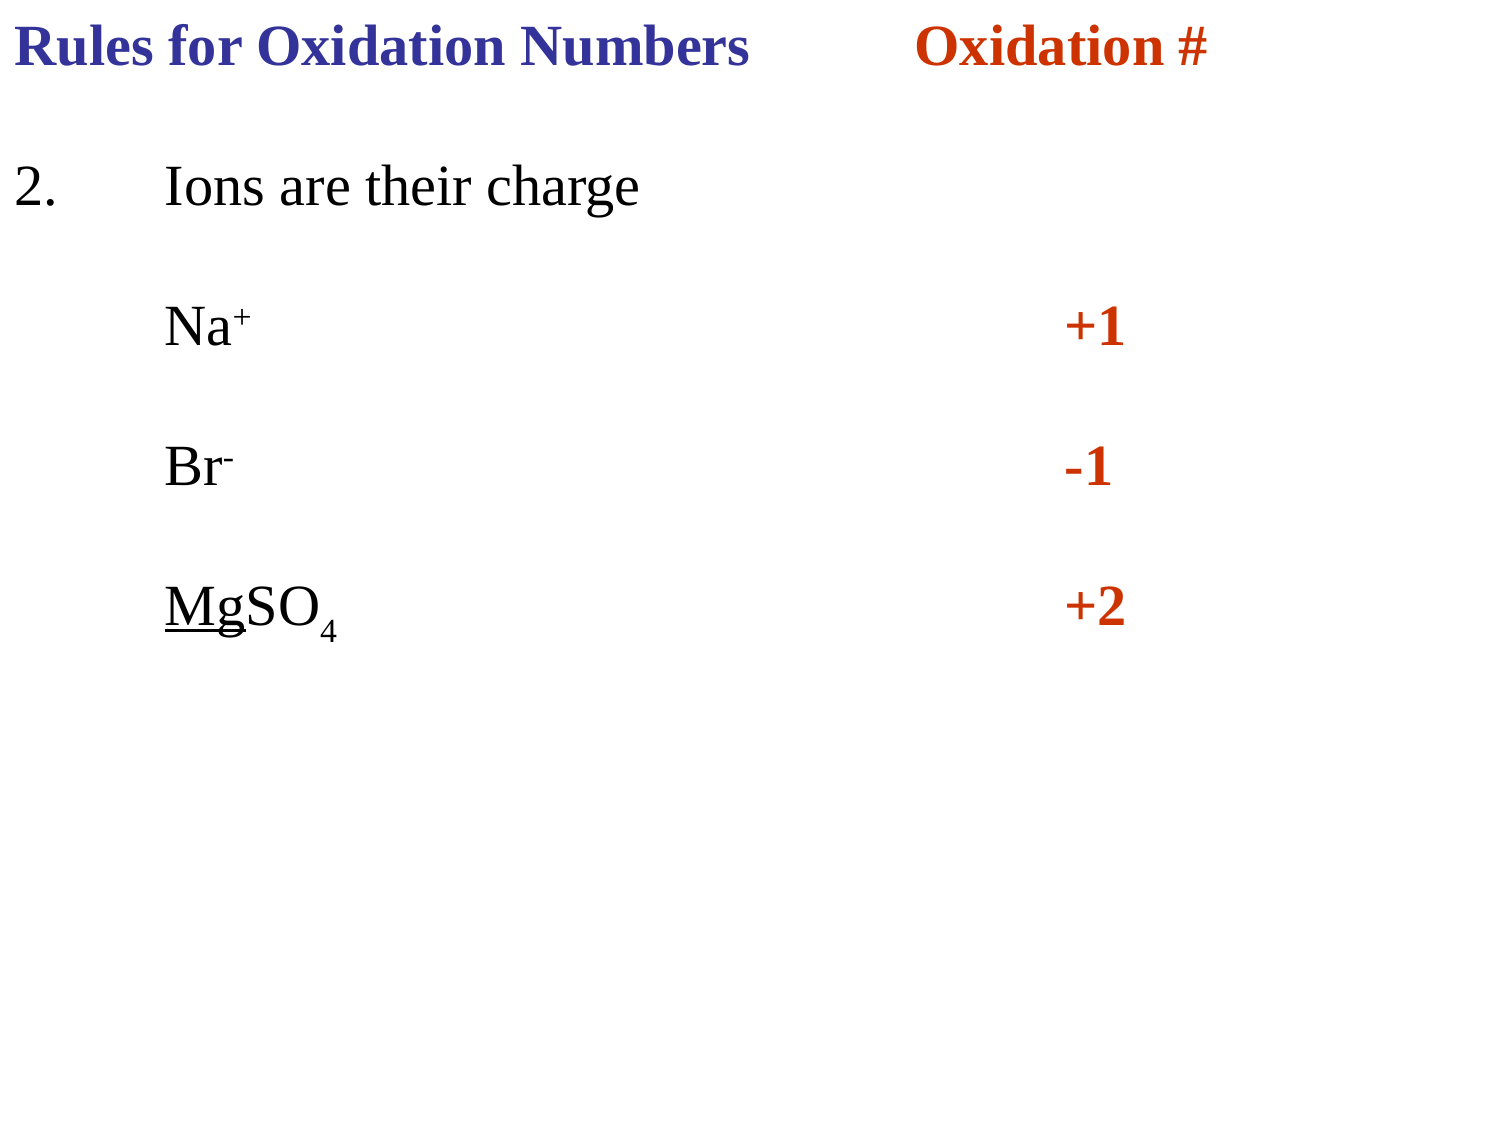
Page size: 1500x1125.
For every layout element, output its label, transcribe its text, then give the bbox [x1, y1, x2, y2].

text_box Rules for Oxidation Numbers Oxidation # 2. Ions are their charge Na+ +1 Br- -1 MgSO4 +2 [0, 0, 1500, 798]
